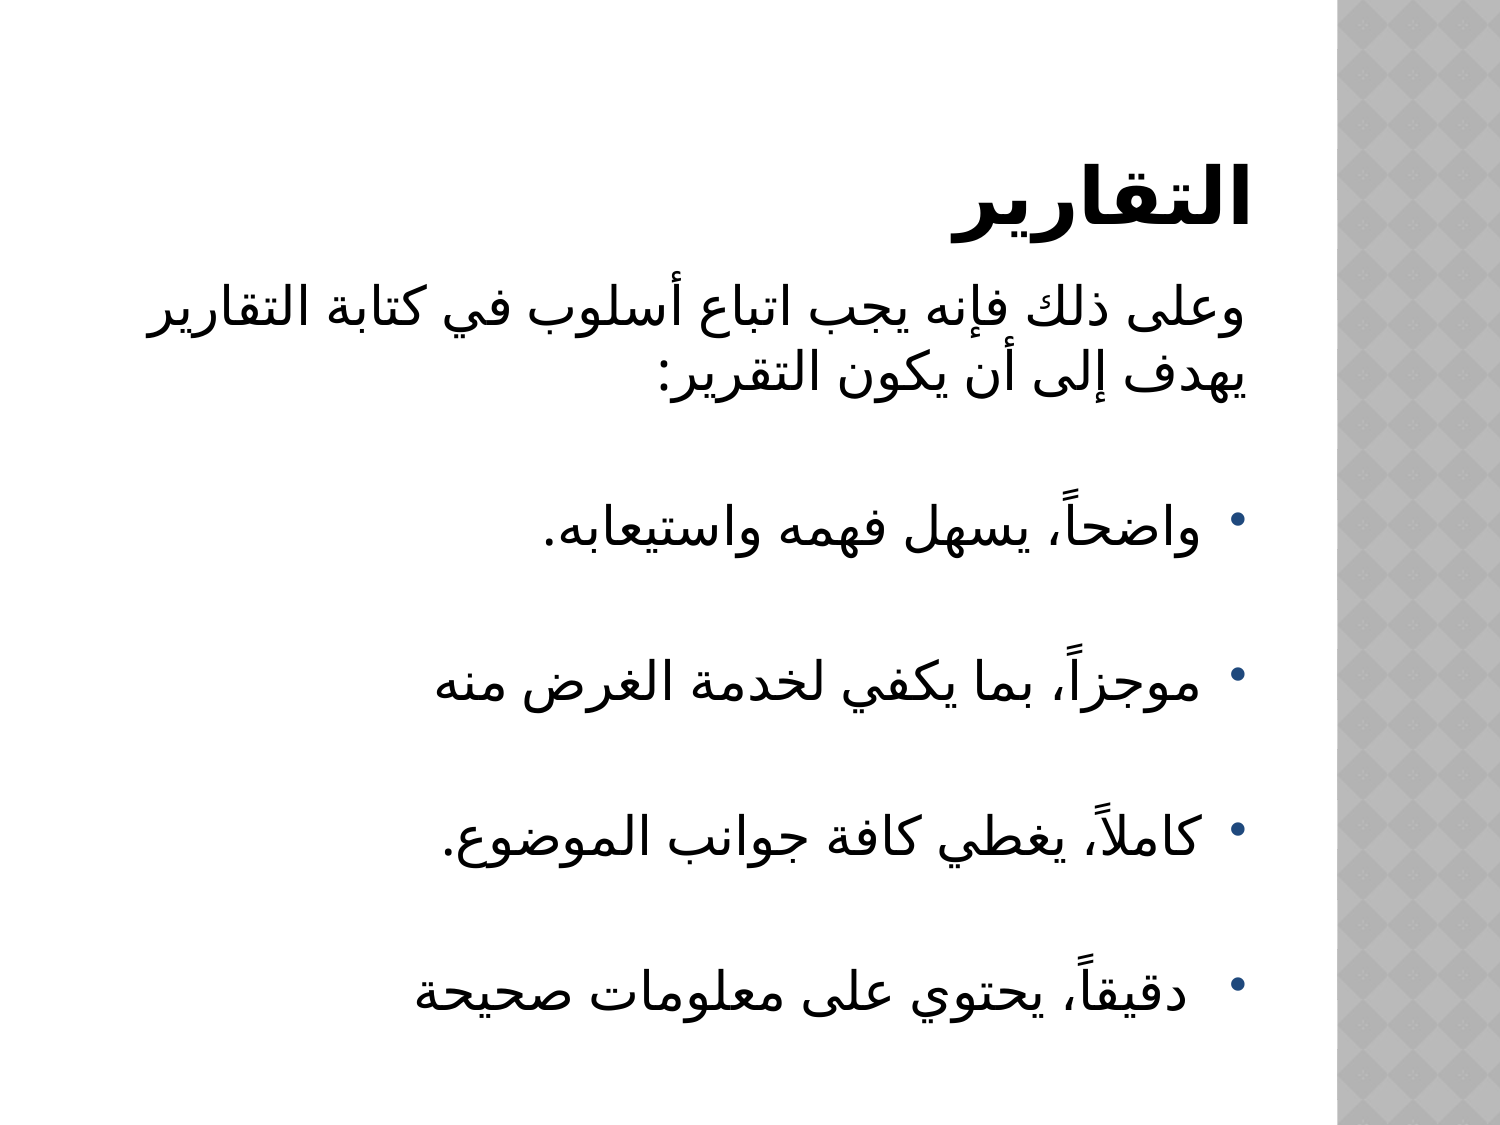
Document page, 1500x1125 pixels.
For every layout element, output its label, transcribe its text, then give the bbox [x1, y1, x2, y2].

list وعلى ذلك فإنه يجب اتباع أسلوب في كتابة التقارير يهدف إلى أن يكون التقرير: واضحاً، يسهل فهمه واستيعابه. موجزاً، بما يكفي لخدمة الغرض منه كاملاً، يغطي كافة جوانب الموضوع. دقيقاً، يحتوي على معلومات صحيحة [75, 264, 1263, 1059]
title التقارير [75, 52, 1263, 240]
